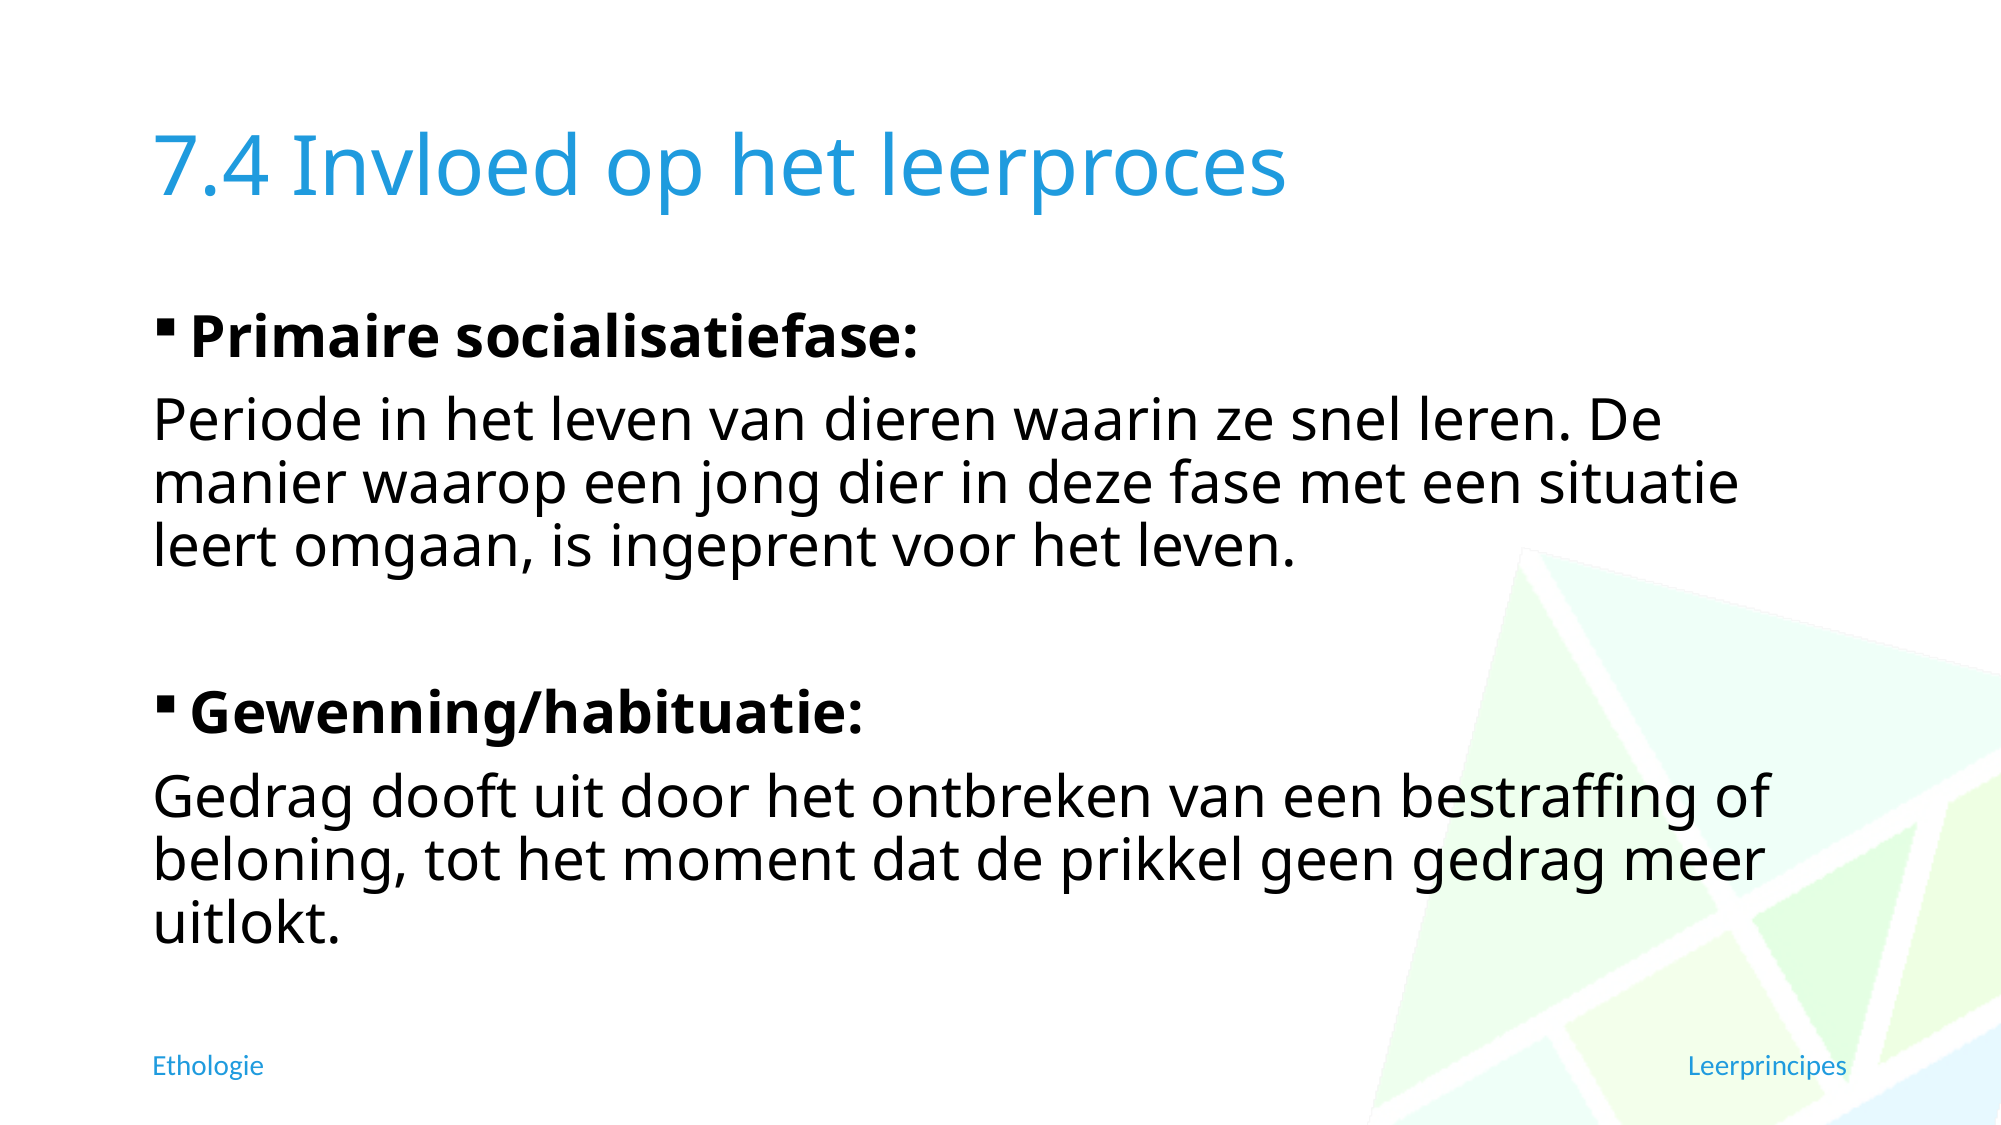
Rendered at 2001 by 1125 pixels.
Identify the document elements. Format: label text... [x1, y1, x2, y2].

list Leerprincipes [1412, 1042, 1863, 1103]
title 7.4 Invloed op het leerproces [137, 59, 1863, 278]
list Primaire socialisatiefase: Periode in het leven van dieren waarin ze snel leren. De manier waarop een jong dier in deze fase met een situatie leert omgaan, is ingeprent voor het leven. Gewenning/habituatie: Gedrag dooft uit door het ontbreken van een bestraffing of beloning, tot het moment dat de prikkel geen gedrag meer uitlokt. [137, 299, 1863, 1014]
list Ethologie [137, 1042, 588, 1103]
